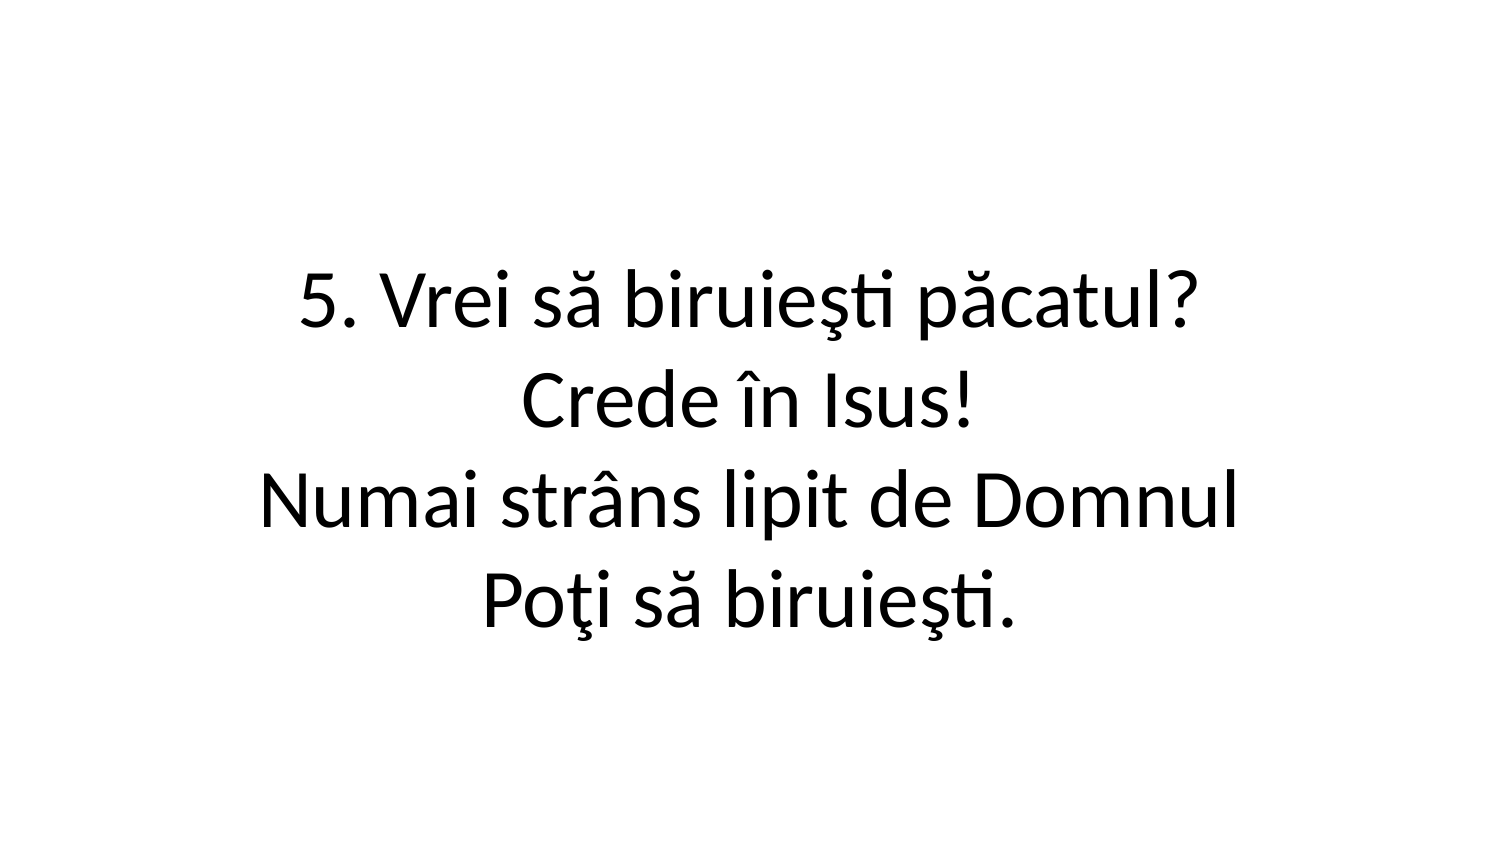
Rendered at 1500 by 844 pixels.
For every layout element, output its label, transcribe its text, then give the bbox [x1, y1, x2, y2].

text_box 5. Vrei să biruieşti păcatul? Crede în Isus! Numai strâns lipit de Domnul Poţi să biruieşti. [243, 192, 1257, 652]
